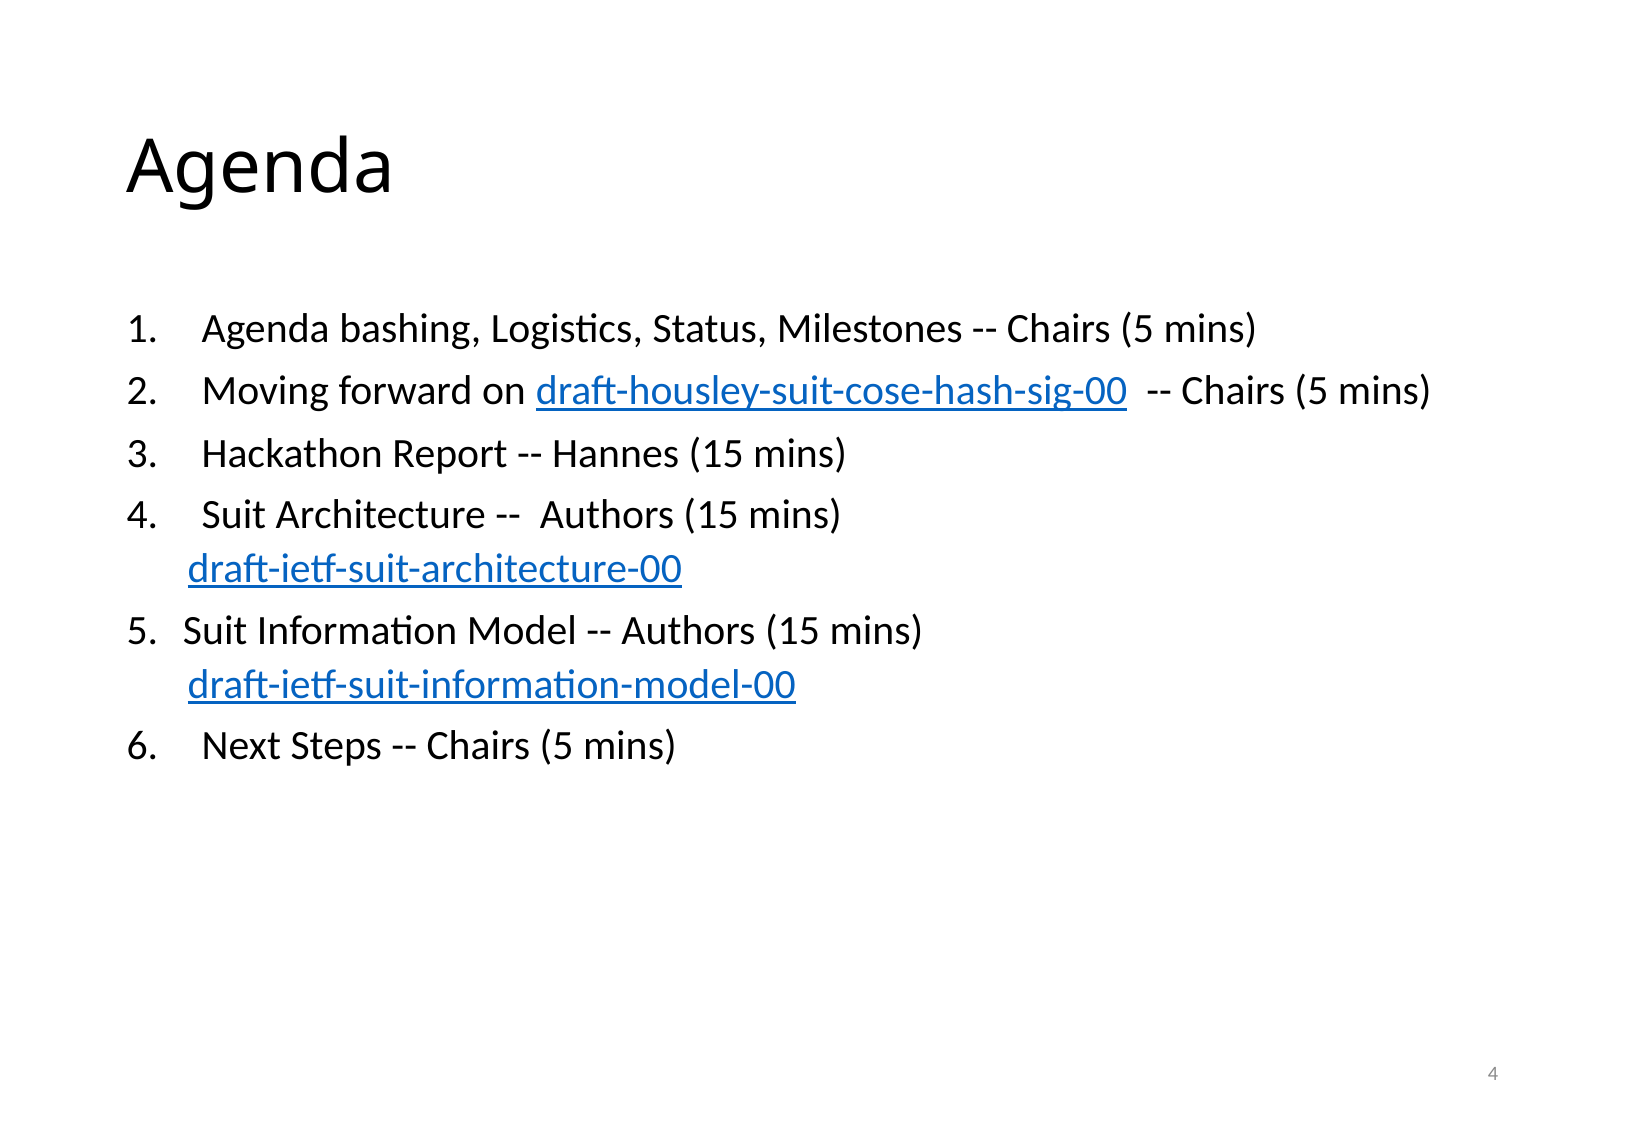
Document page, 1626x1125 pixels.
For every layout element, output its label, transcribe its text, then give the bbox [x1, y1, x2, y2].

slide_number 4 [1147, 1042, 1514, 1103]
title Agenda [111, 59, 1514, 278]
list Agenda bashing, Logistics, Status, Milestones -- Chairs (5 mins) Moving forward on draft-housley-suit-cose-hash-sig-00 -- Chairs (5 mins) Hackathon Report -- Hannes (15 mins) Suit Architecture -- Authors (15 mins) draft-ietf-suit-architecture-00 Suit Information Model -- Authors (15 mins) draft-ietf-suit-information-model-00 Next Steps -- Chairs (5 mins) [111, 299, 1514, 1014]
